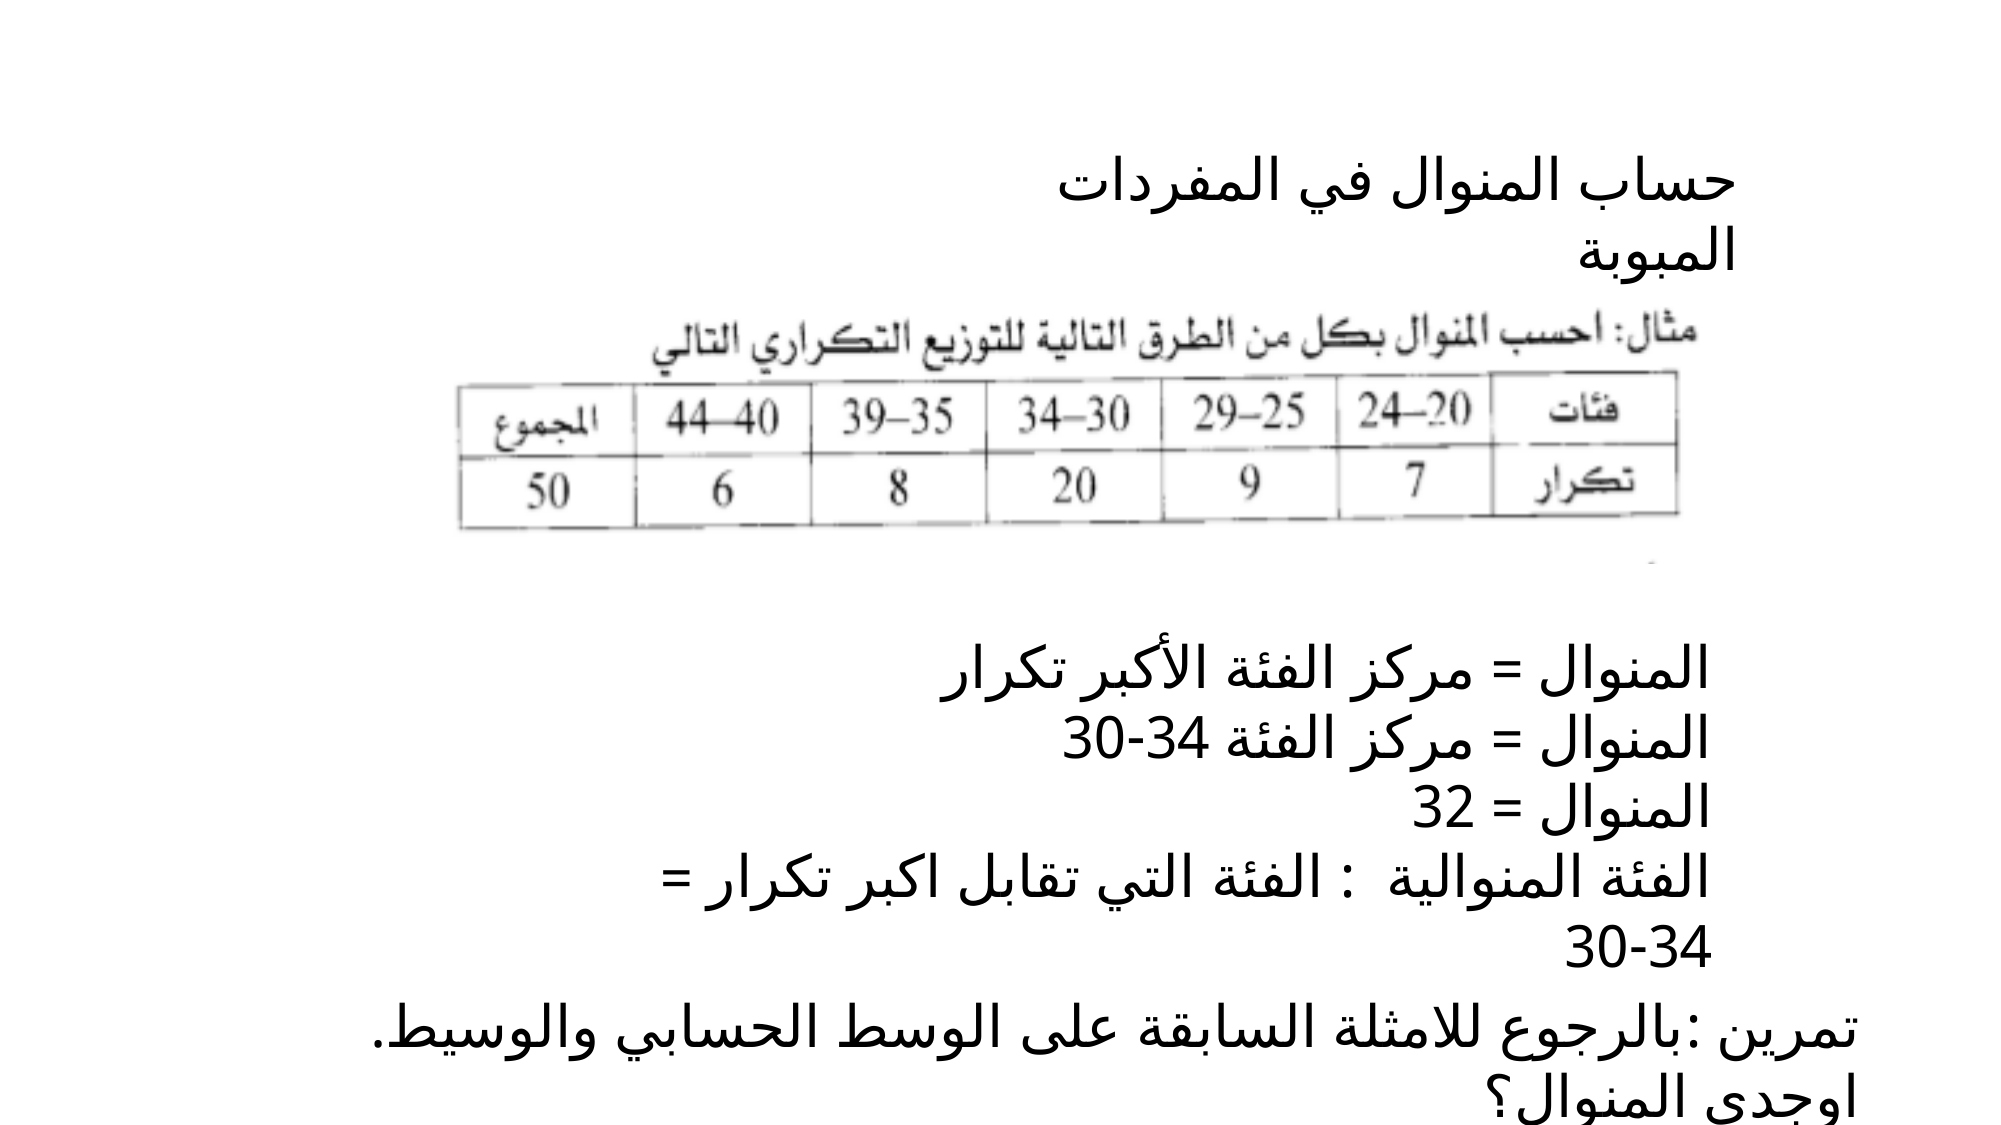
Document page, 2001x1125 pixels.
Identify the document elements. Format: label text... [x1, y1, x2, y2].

picture [308, 231, 1725, 564]
text_box حساب المنوال في المفردات المبوبة [996, 135, 1754, 290]
text_box تمرين :بالرجوع للامثلة السابقة على الوسط الحسابي والوسيط. اوجدي المنوال؟ [329, 981, 1875, 1125]
text_box المنوال = مركز الفئة الأكبر تكرار المنوال = مركز الفئة 34-30 المنوال = 32 الفئة المنوالية : الفئة التي تقابل اكبر تكرار = 34-30 [634, 622, 1727, 981]
